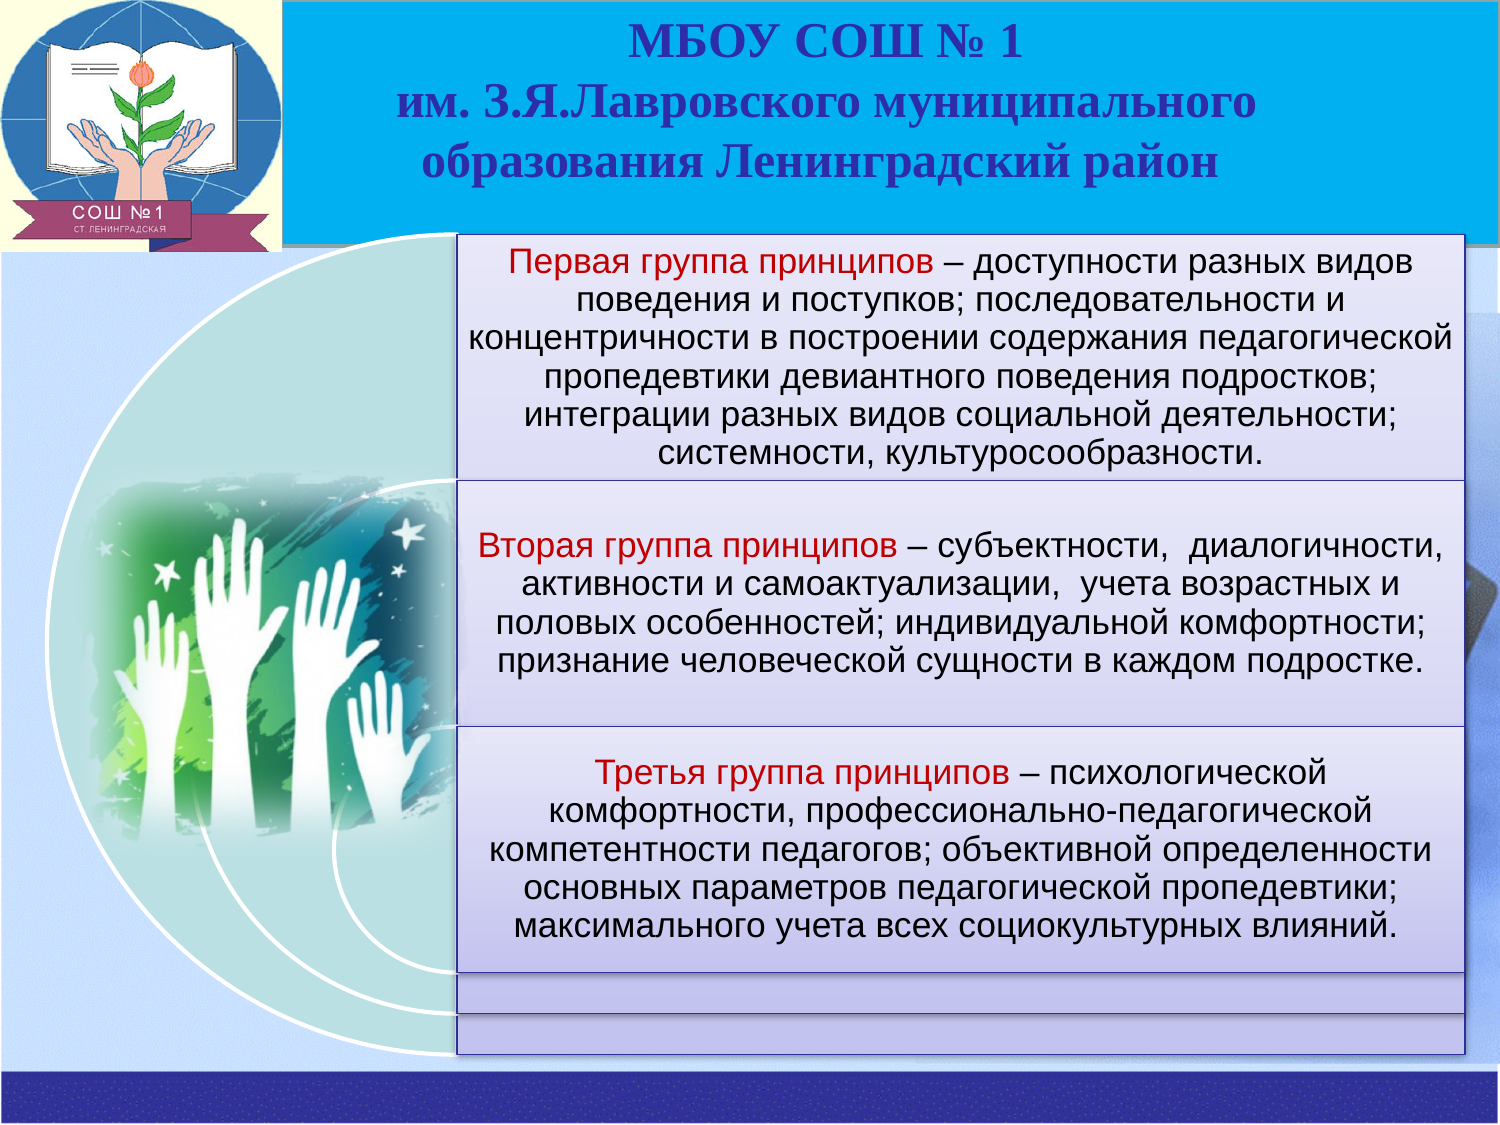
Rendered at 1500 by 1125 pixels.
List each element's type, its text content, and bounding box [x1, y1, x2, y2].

picture [70, 456, 477, 864]
picture [0, 0, 1500, 1125]
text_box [46, 234, 1466, 1055]
text_box МБОУ СОШ № 1 им. З.Я.Лавровского муниципального образования Ленинградский район [368, 0, 1285, 195]
text_box [282, 0, 1500, 248]
